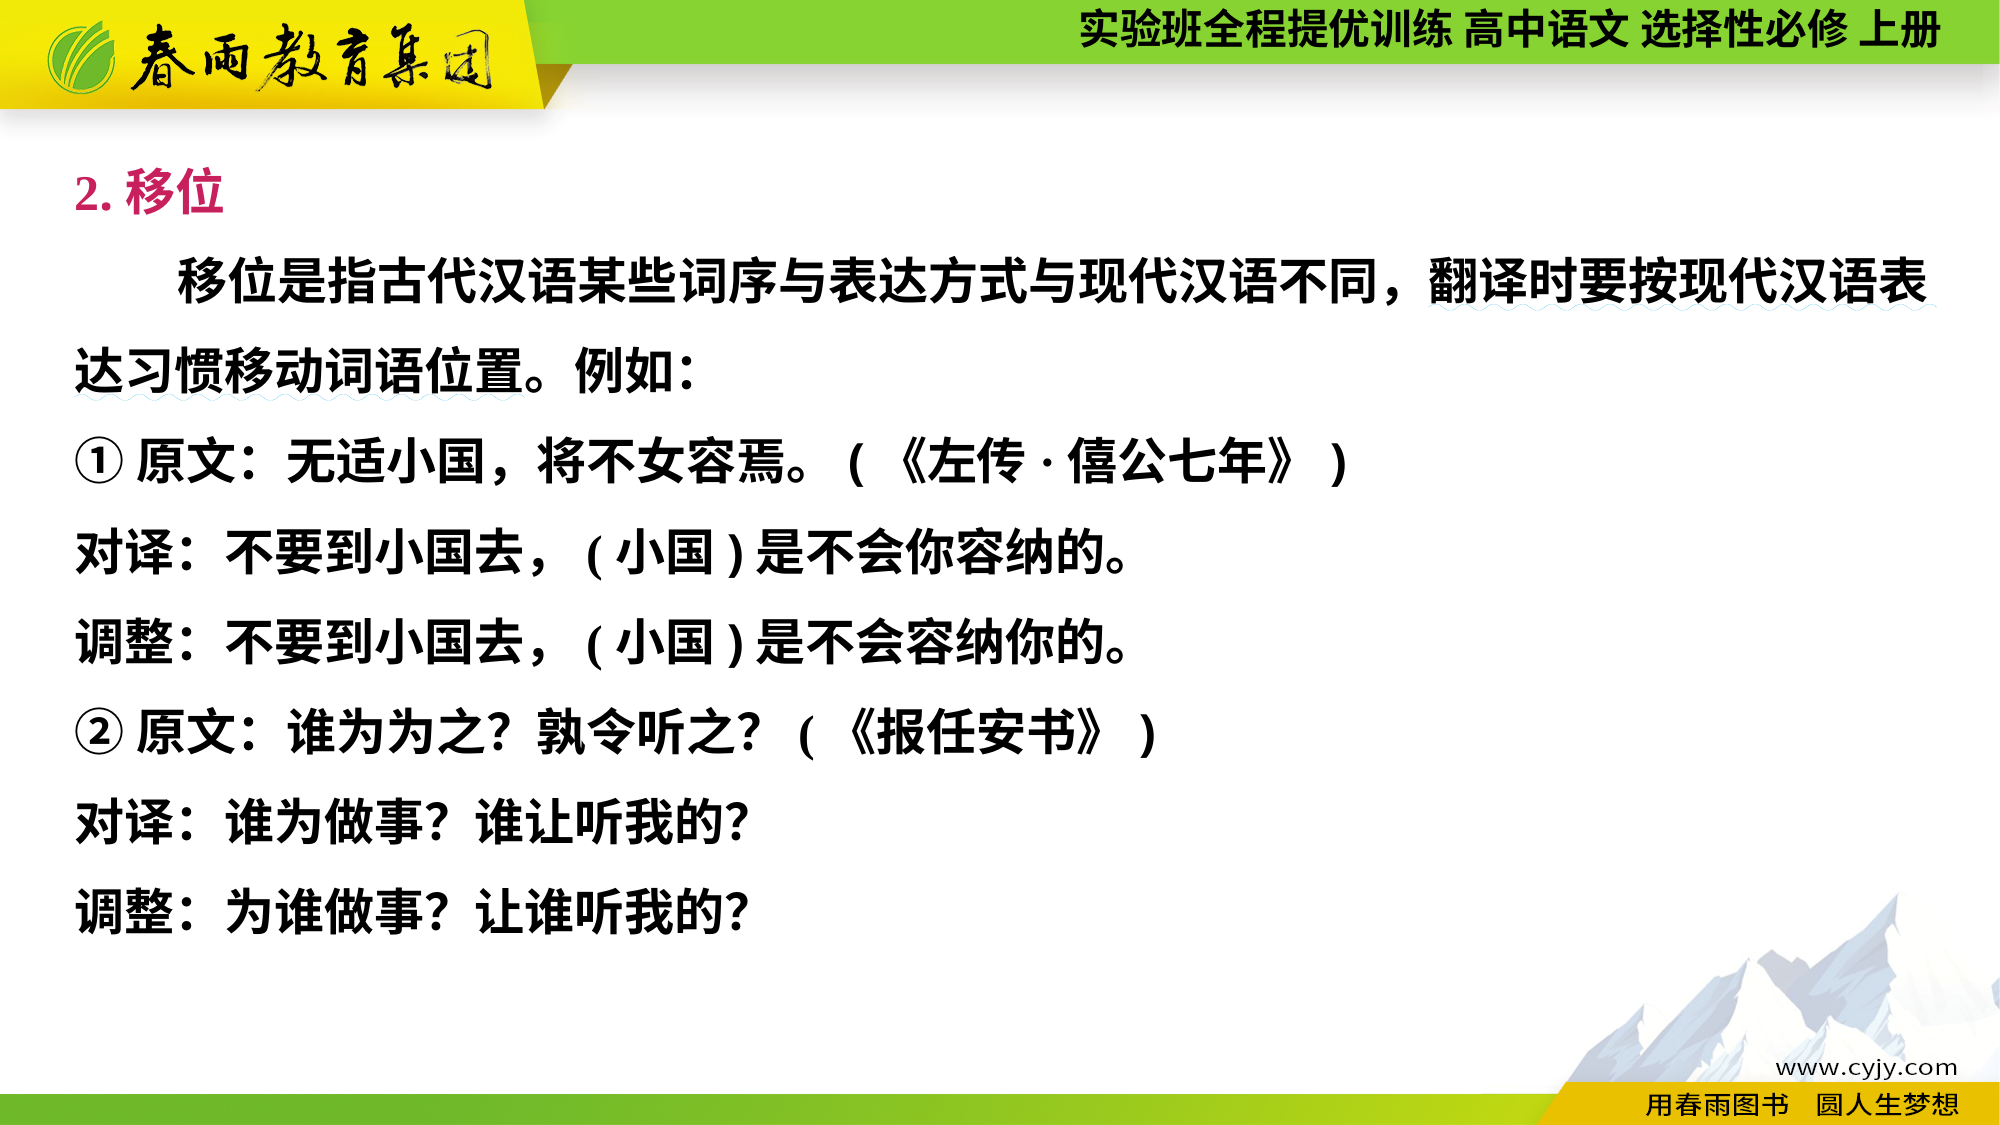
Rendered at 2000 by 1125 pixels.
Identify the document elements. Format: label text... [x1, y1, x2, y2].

list 2.移位 移位是指古代汉语某些词序与表达方式与现代汉语不同，翻译时要按现代汉语表达习惯移动词语位置。例如： ①原文：无适小国，将不女容焉。(《左传·僖公七年》) 对译：不要到小国去，(小国)是不会你容纳的。 调整：不要到小国去，(小国)是不会容纳你的。 ②原文：谁为为之？孰令听之？(《报任安书》) 对译：谁为做事？谁让听我的？ 调整：为谁做事？让谁听我的？ [59, 122, 1944, 956]
picture [0, 0, 2000, 1125]
